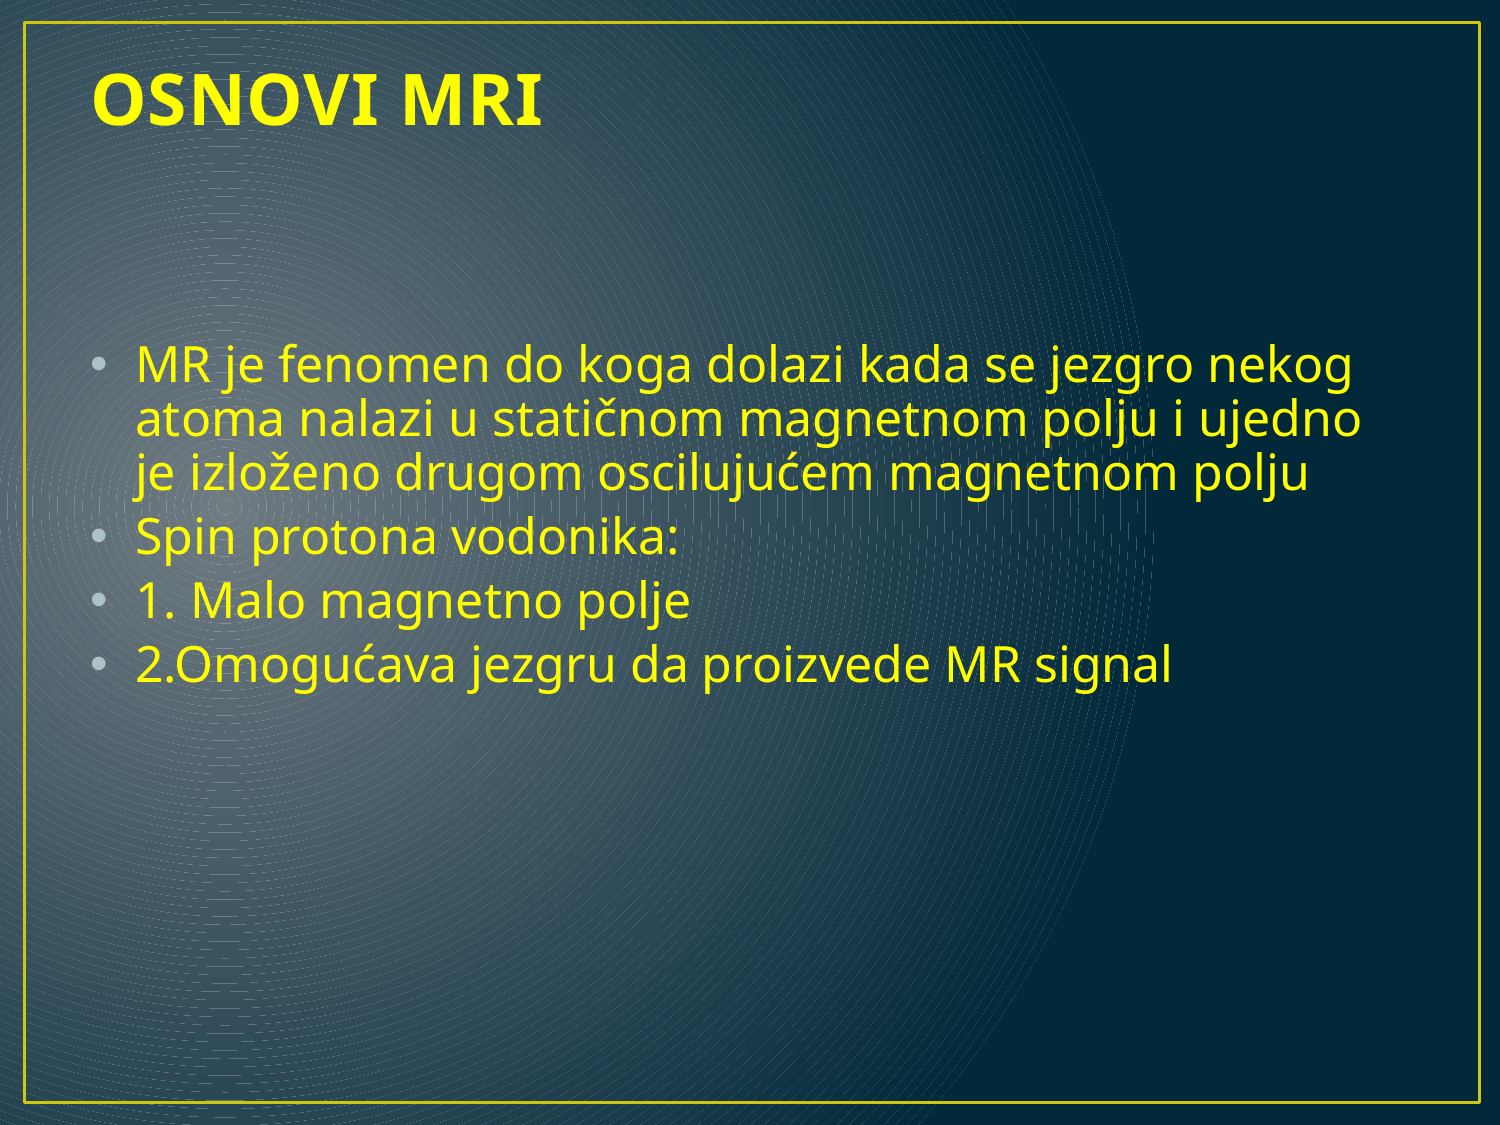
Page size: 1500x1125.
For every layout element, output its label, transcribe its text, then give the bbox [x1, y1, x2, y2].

title OSNOVI MRI [75, 45, 1425, 233]
list MR je fenomen do koga dolazi kada se jezgro nekog atoma nalazi u statičnom magnetnom polju i ujedno je izloženo drugom oscilujućem magnetnom polju Spin protona vodonika: 1. Malo magnetno polje 2.Omogućava jezgru da proizvede MR signal [75, 331, 1425, 1000]
